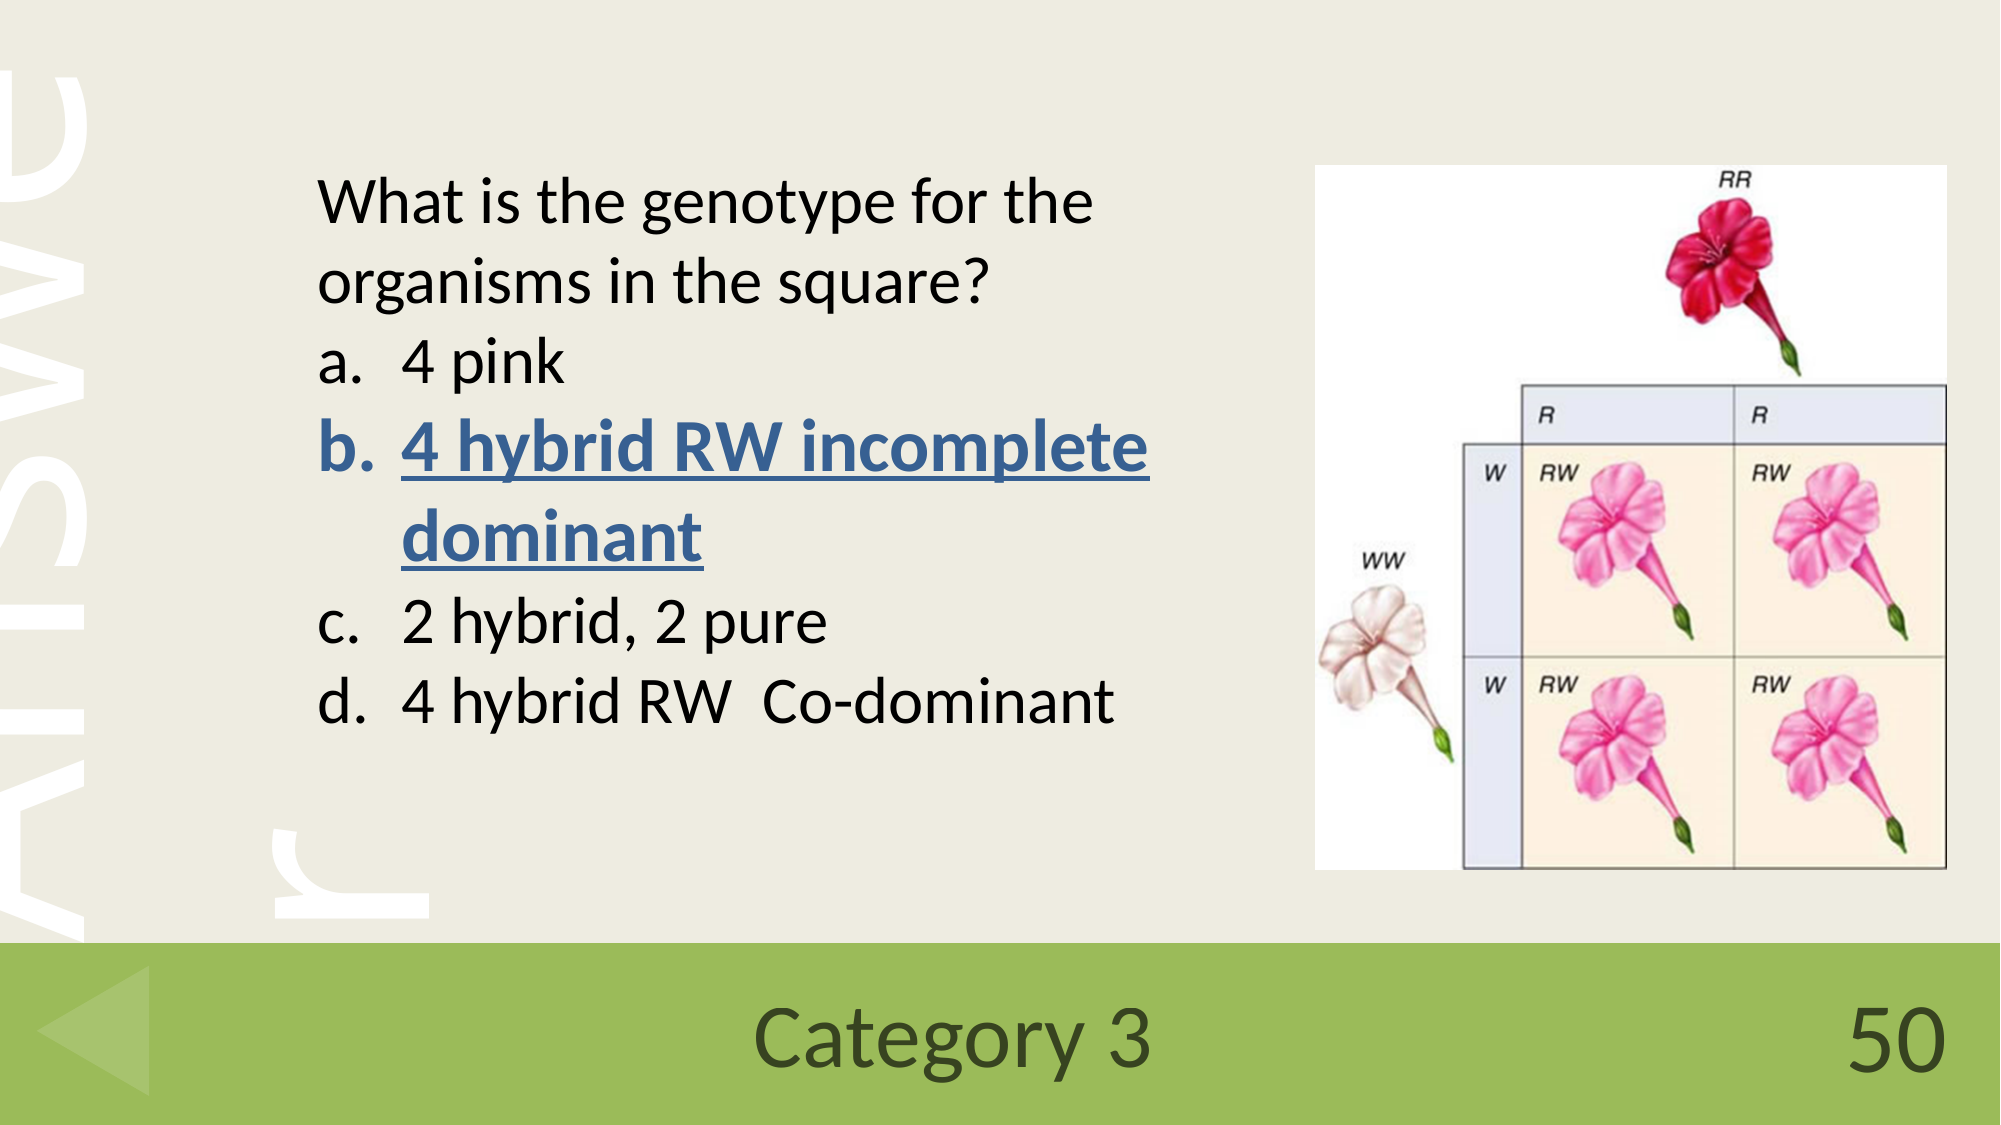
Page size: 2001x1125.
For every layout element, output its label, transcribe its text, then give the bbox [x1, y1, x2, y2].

title Category 3 [53, 937, 1854, 1125]
list What is the genotype for the organisms in the square? 4 pink 4 hybrid RW incomplete dominant 2 hybrid, 2 pure 4 hybrid RW Co-dominant [302, 76, 1316, 897]
picture [1315, 164, 1947, 870]
list 50 [1854, 967, 1963, 1097]
